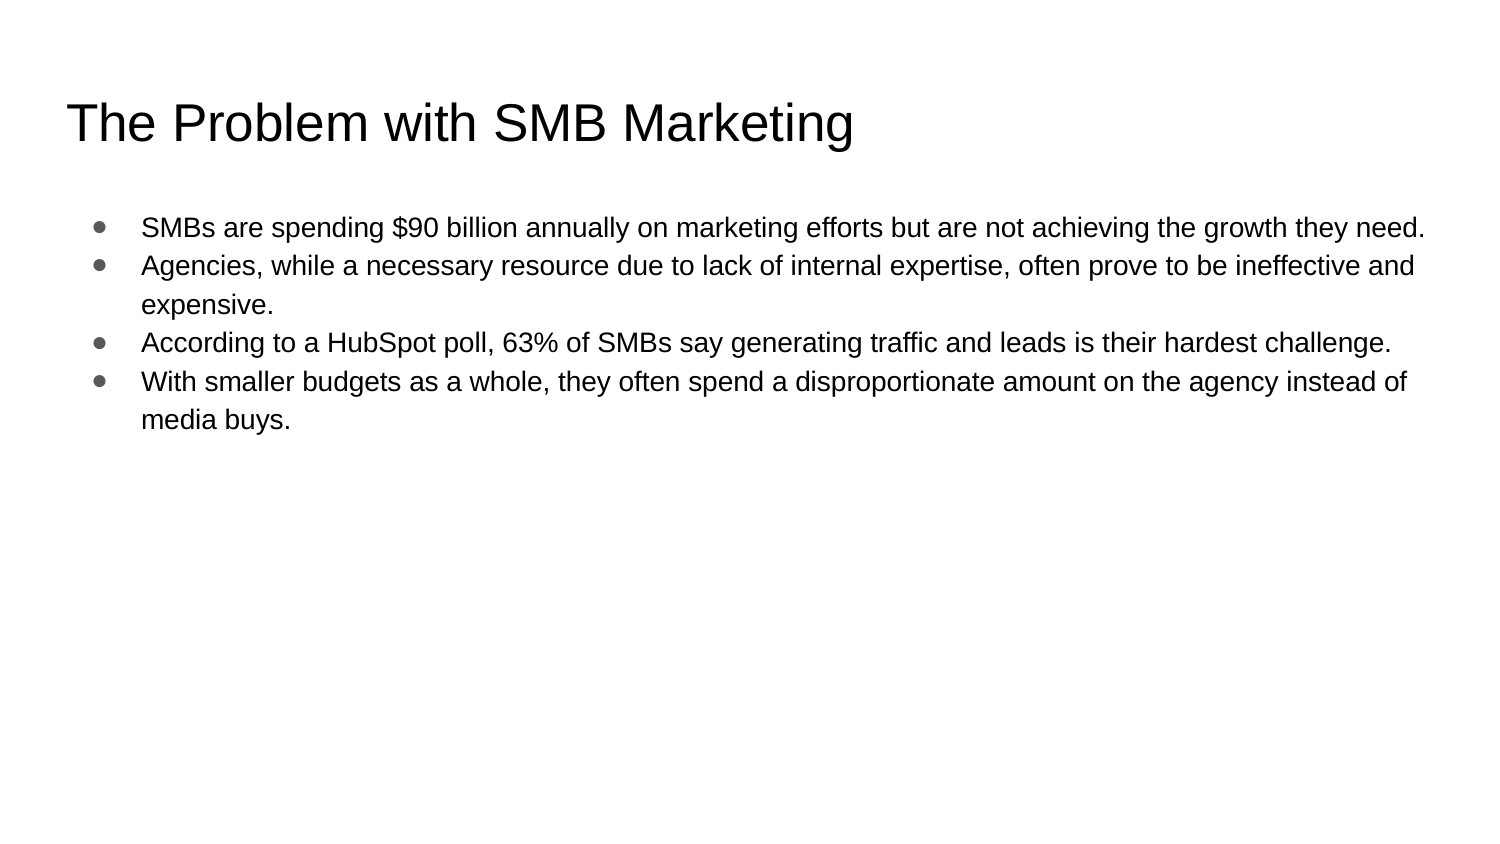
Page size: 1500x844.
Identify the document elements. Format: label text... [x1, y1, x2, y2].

list SMBs are spending $90 billion annually on marketing efforts but are not achieving the growth they need. Agencies, while a necessary resource due to lack of internal expertise, often prove to be ineffective and expensive. According to a HubSpot poll, 63% of SMBs say generating traffic and leads is their hardest challenge. With smaller budgets as a whole, they often spend a disproportionate amount on the agency instead of media buys. [51, 189, 1449, 750]
title The Problem with SMB Marketing [51, 72, 1449, 167]
